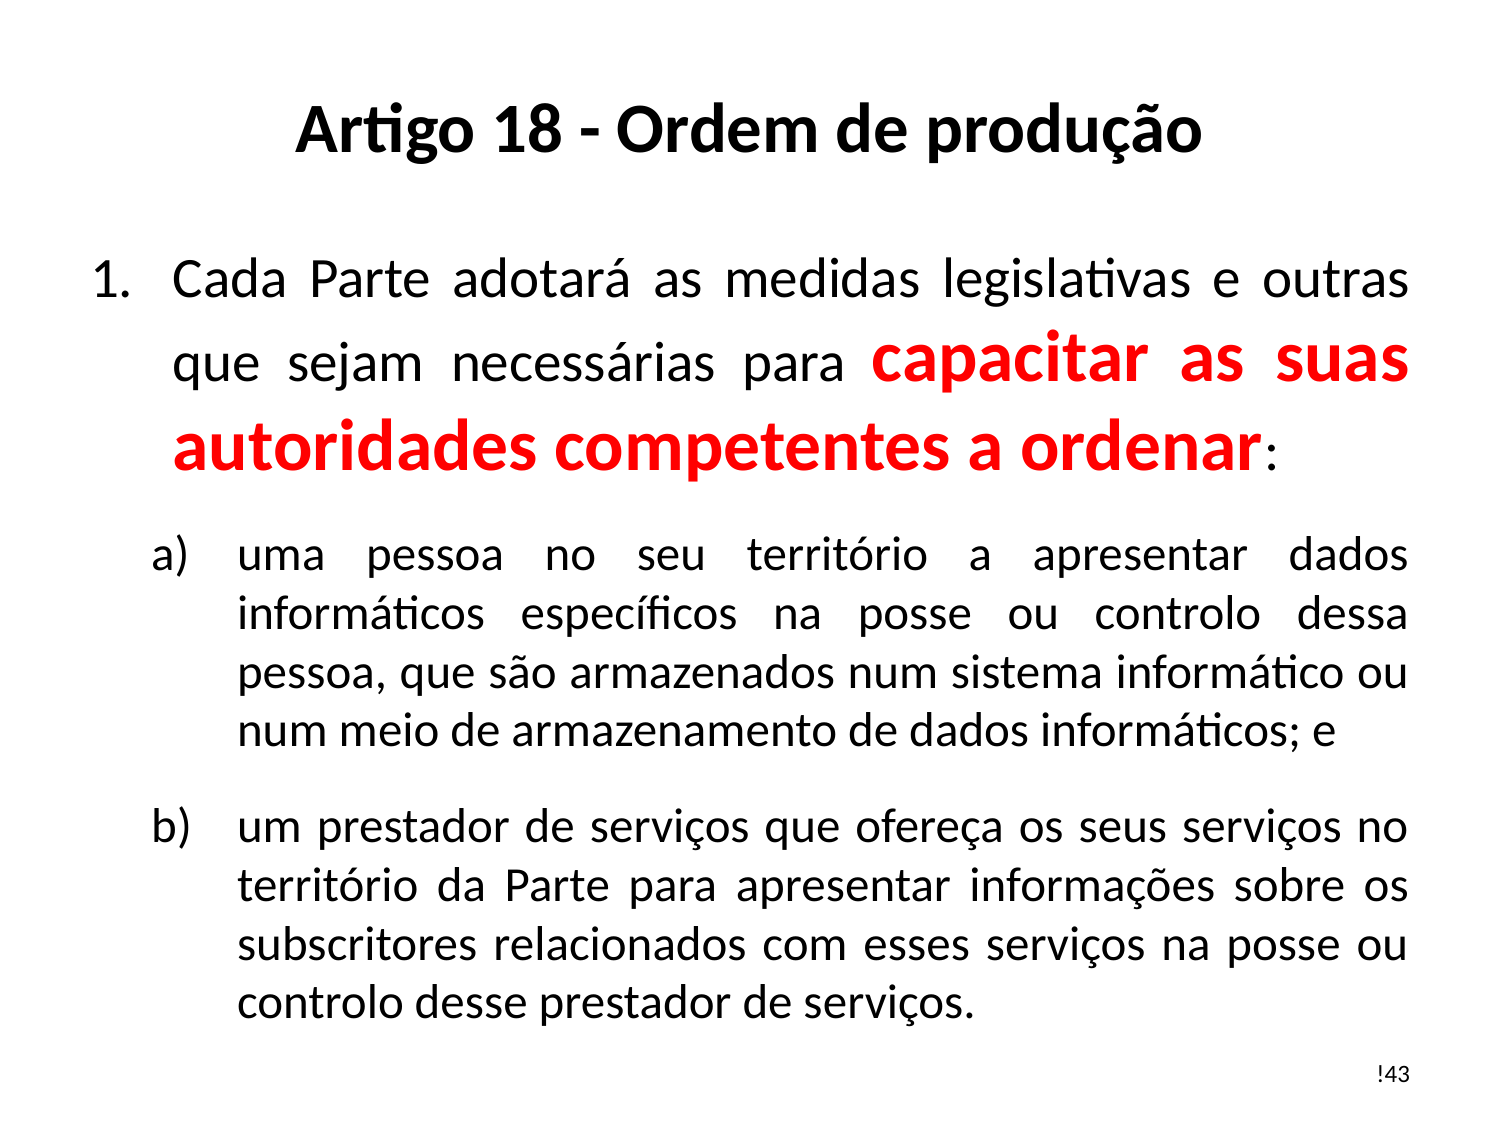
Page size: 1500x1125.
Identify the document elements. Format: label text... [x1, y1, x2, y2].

list Cada Parte adotará as medidas legislativas e outras que sejam necessárias para capacitar as suas autoridades competentes a ordenar: uma pessoa no seu território a apresentar dados informáticos específicos na posse ou controlo dessa pessoa, que são armazenados num sistema informático ou num meio de armazenamento de dados informáticos; e um prestador de serviços que ofereça os seus serviços no território da Parte para apresentar informações sobre os subscritores relacionados com esses serviços na posse ou controlo desse prestador de serviços. [74, 232, 1426, 1053]
slide_number !43 [1074, 1042, 1425, 1103]
title Artigo 18 - Ordem de produção [74, 44, 1426, 204]
